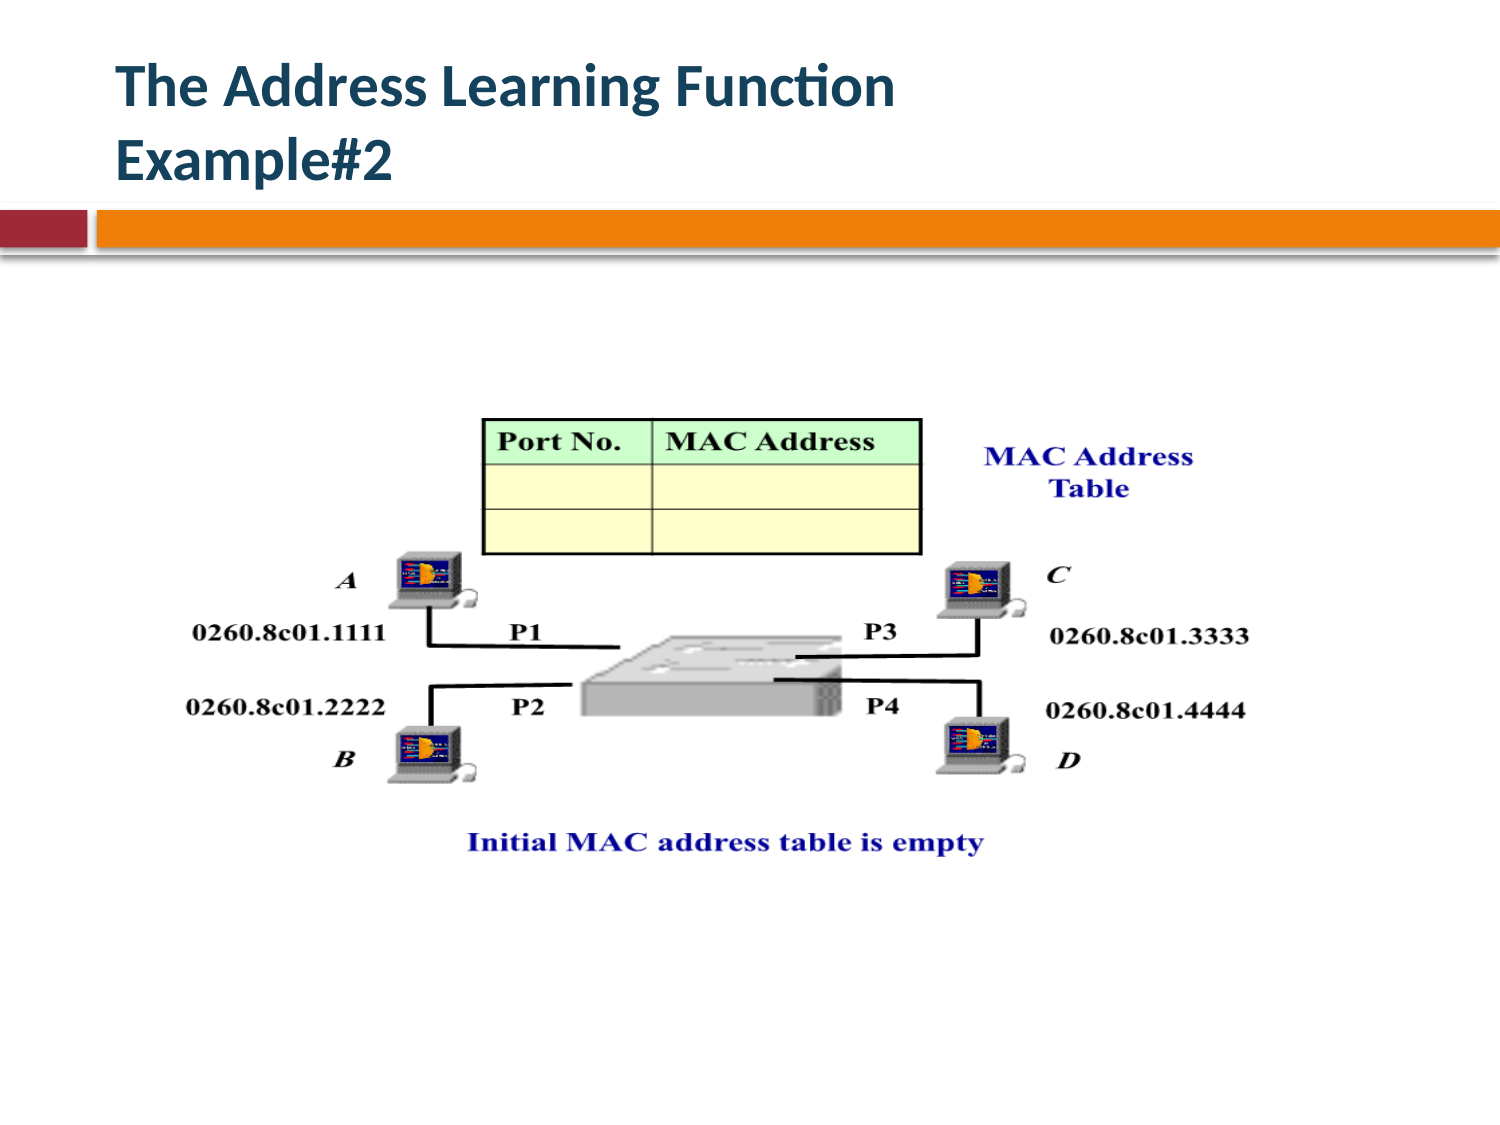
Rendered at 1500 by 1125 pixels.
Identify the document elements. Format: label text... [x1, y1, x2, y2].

picture [139, 391, 1296, 866]
title The Address Learning Function Example#2 [100, 37, 1438, 200]
